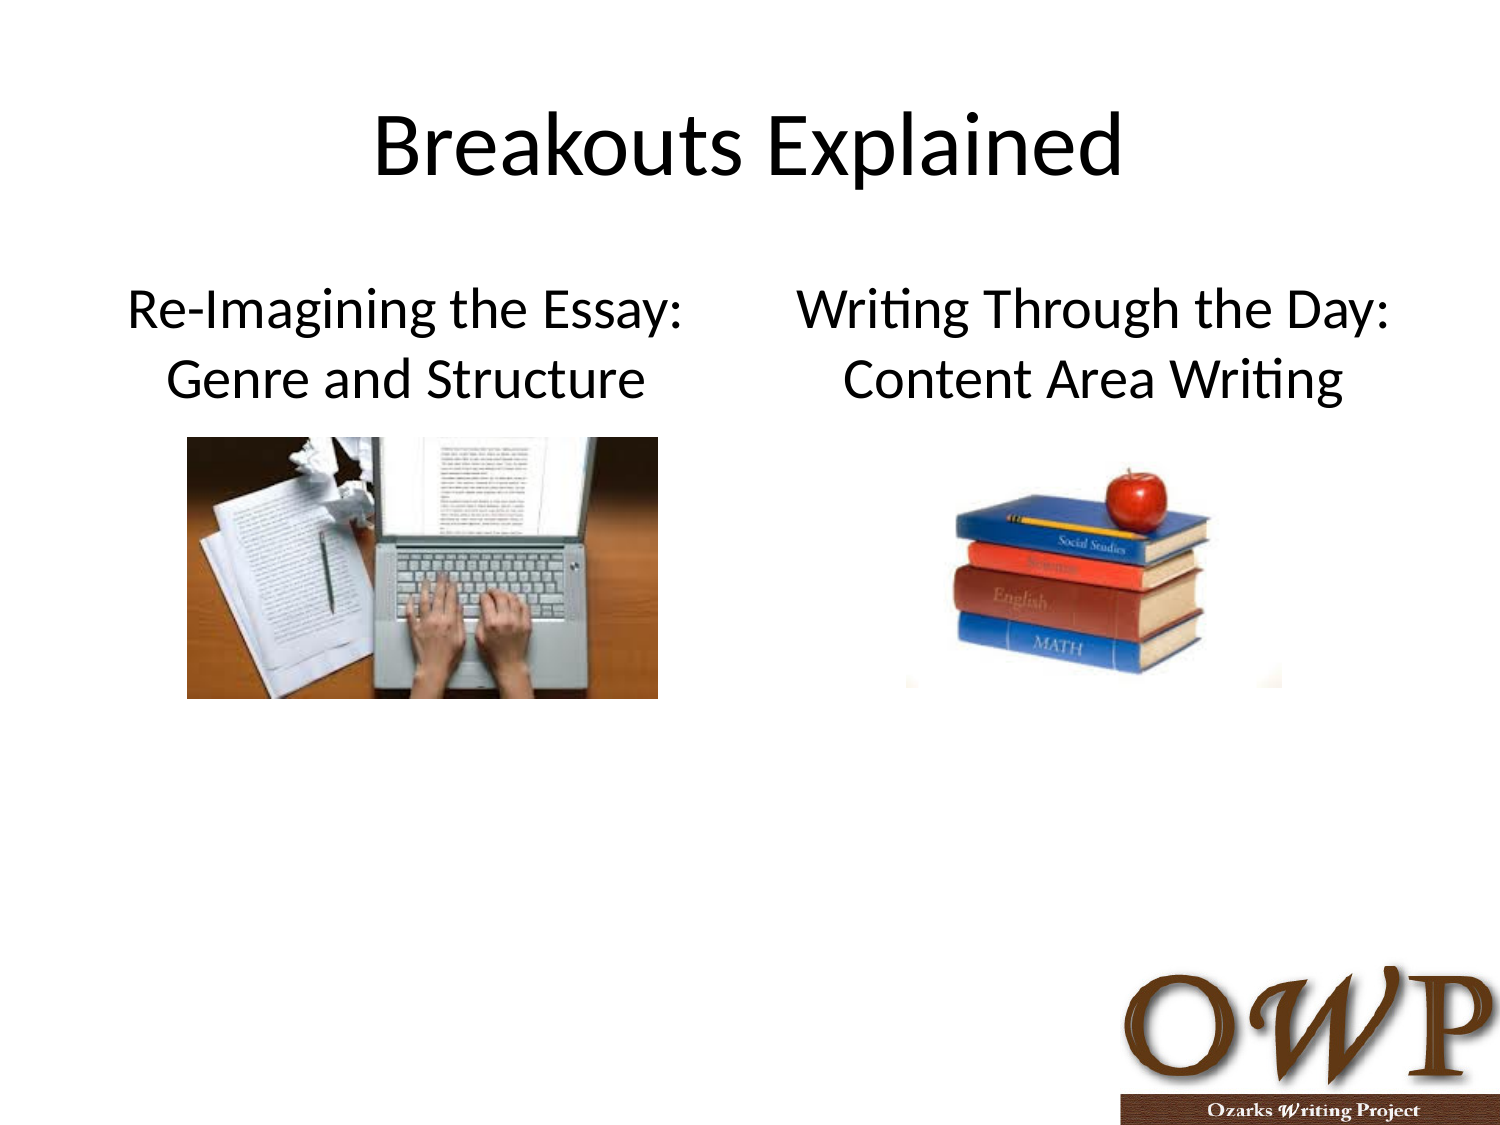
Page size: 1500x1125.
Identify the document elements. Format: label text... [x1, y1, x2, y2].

list Writing Through the Day: Content Area Writing [762, 262, 1425, 1005]
picture [1120, 957, 1500, 1125]
picture [905, 437, 1282, 688]
list Re-Imagining the Essay: Genre and Structure [75, 262, 738, 1005]
picture [187, 437, 658, 699]
title Breakouts Explained [75, 45, 1425, 233]
